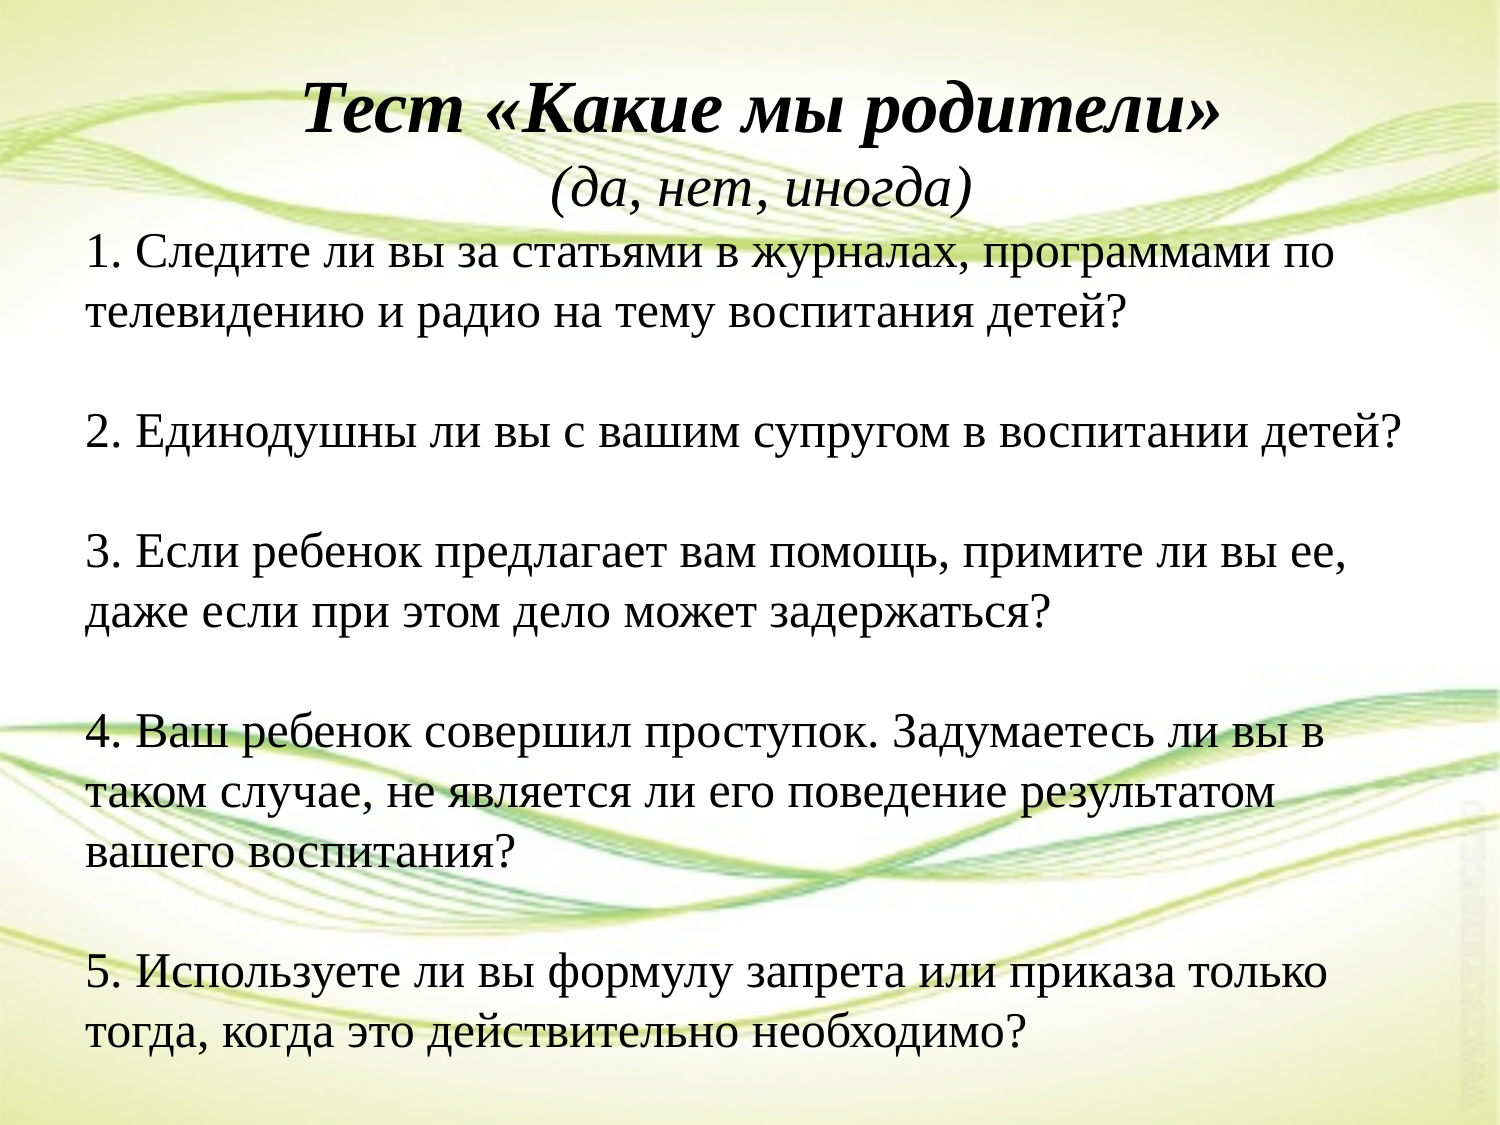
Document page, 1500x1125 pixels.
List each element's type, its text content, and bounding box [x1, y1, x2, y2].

text_box [64, 30, 70, 126]
text_box Тест «Какие мы родители» (да, нет, иногда) 1. Следите ли вы за статьями в журналах, программами по телевидению и радио на тему воспитания детей? 2. Единодушны ли вы с вашим супругом в воспитании детей? 3. Если ребенок предлагает вам помощь, примите ли вы ее, даже если при этом дело может задержаться? 4. Ваш ребенок совершил проступок. Задумаетесь ли вы в таком случае, не является ли его поведение результатом вашего воспитания? 5. Используете ли вы формулу запрета или приказа только тогда, когда это действительно необходимо? [70, 15, 1454, 1066]
